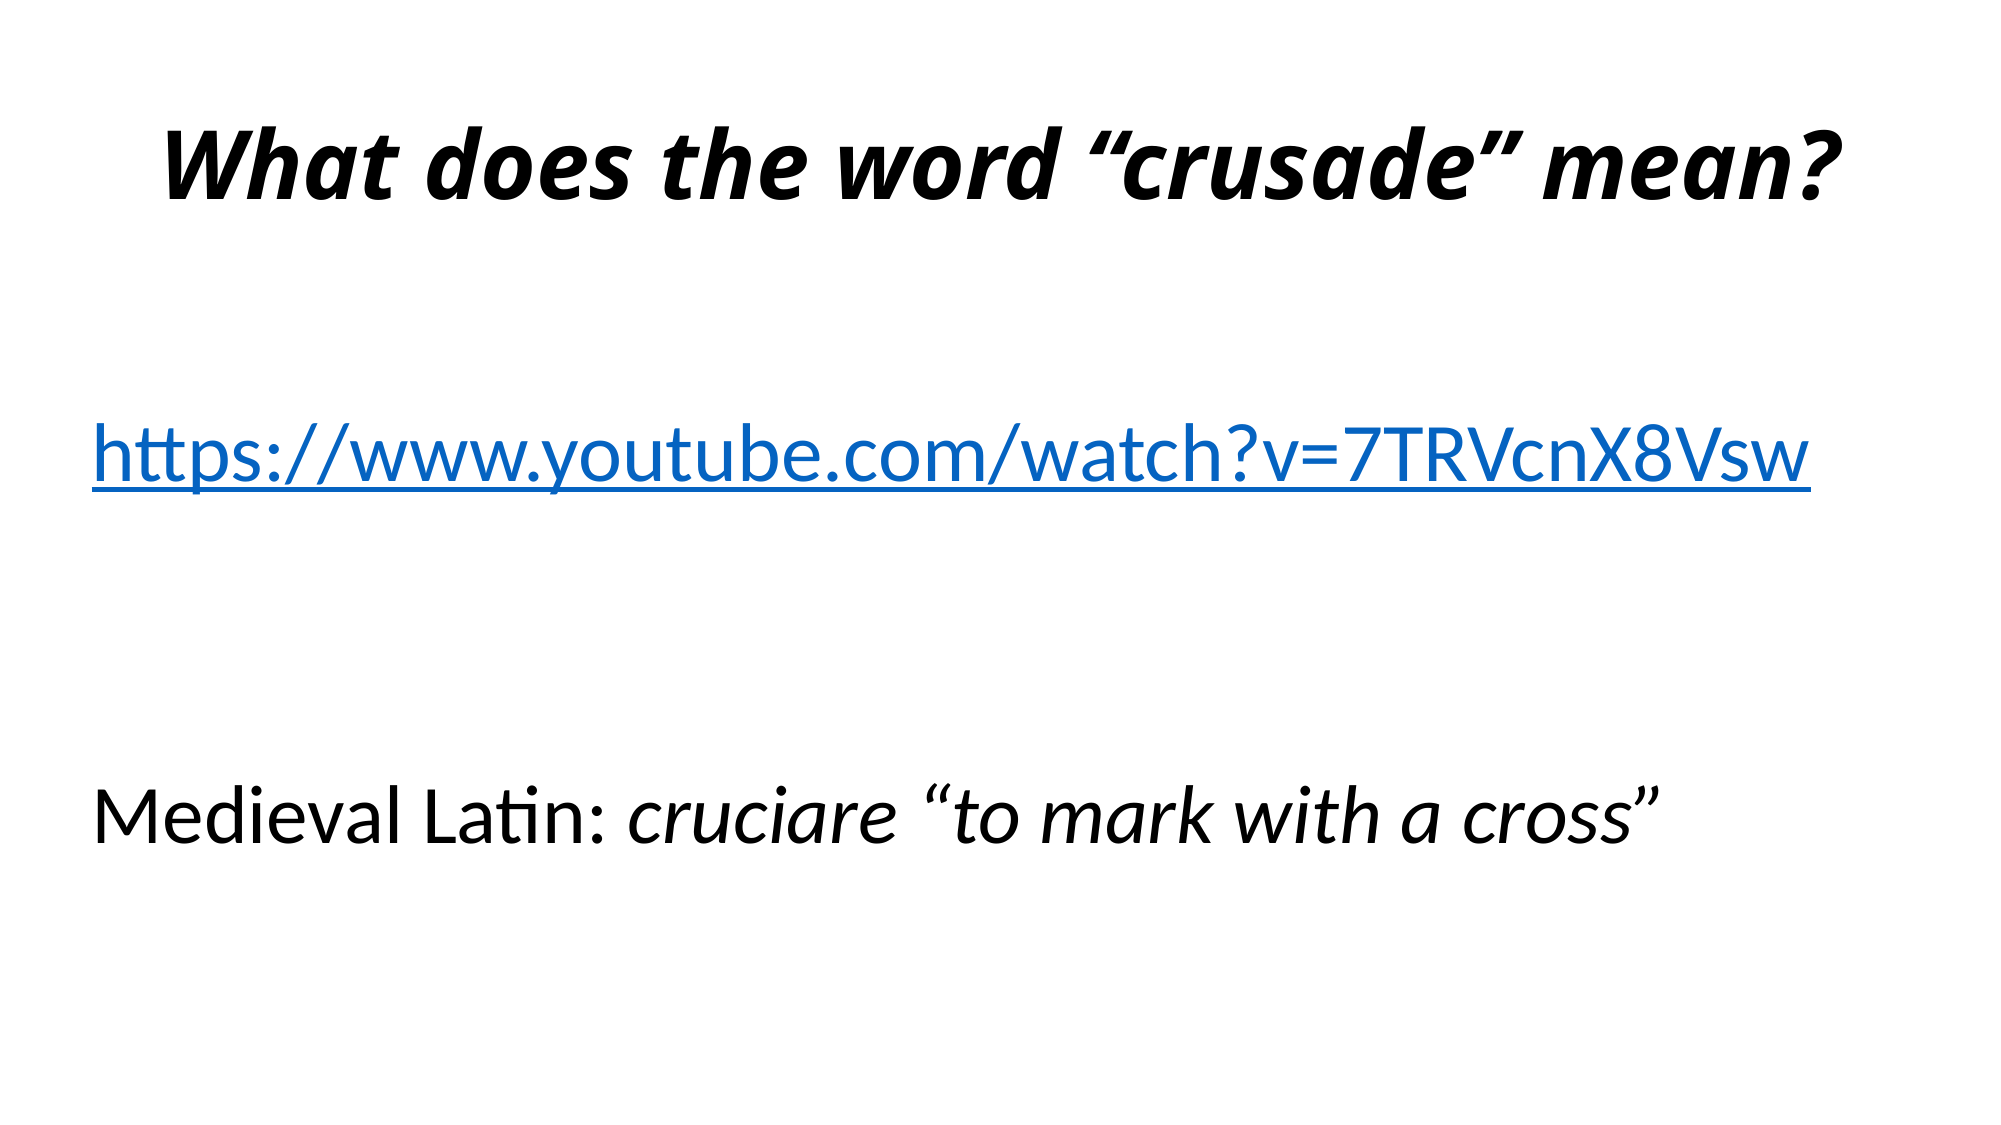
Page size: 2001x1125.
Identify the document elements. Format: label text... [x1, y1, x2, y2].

list https://www.youtube.com/watch?v=7TRVcnX8Vsw Medieval Latin: cruciare “to mark with a cross” [76, 402, 1925, 1034]
title What does the word “crusade” mean? [137, 59, 1863, 278]
